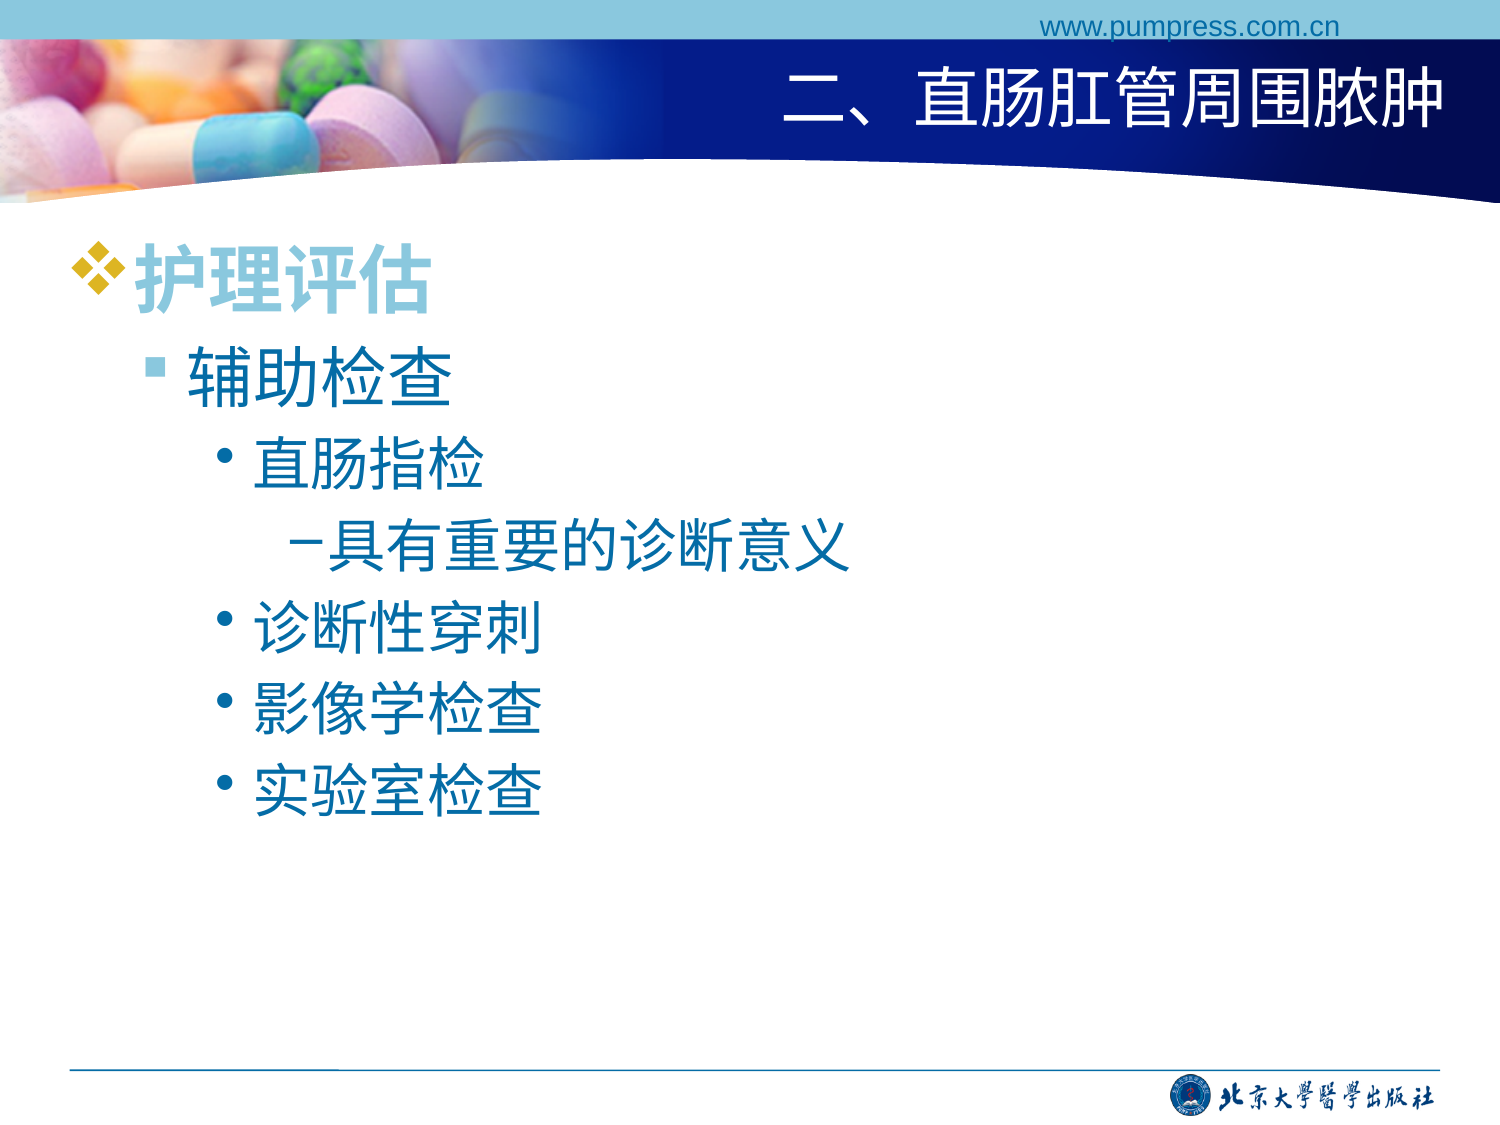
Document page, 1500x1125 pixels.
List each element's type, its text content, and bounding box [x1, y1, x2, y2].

picture [1170, 1074, 1436, 1118]
picture [0, 40, 1500, 203]
slide_number www.pumpress.com.cn [1025, 0, 1463, 38]
title 二、直肠肛管周围脓肿 [137, 49, 1463, 143]
list 护理评估 辅助检查 直肠指检 具有重要的诊断意义 诊断性穿刺 影像学检查 实验室检查 [49, 224, 1463, 1026]
